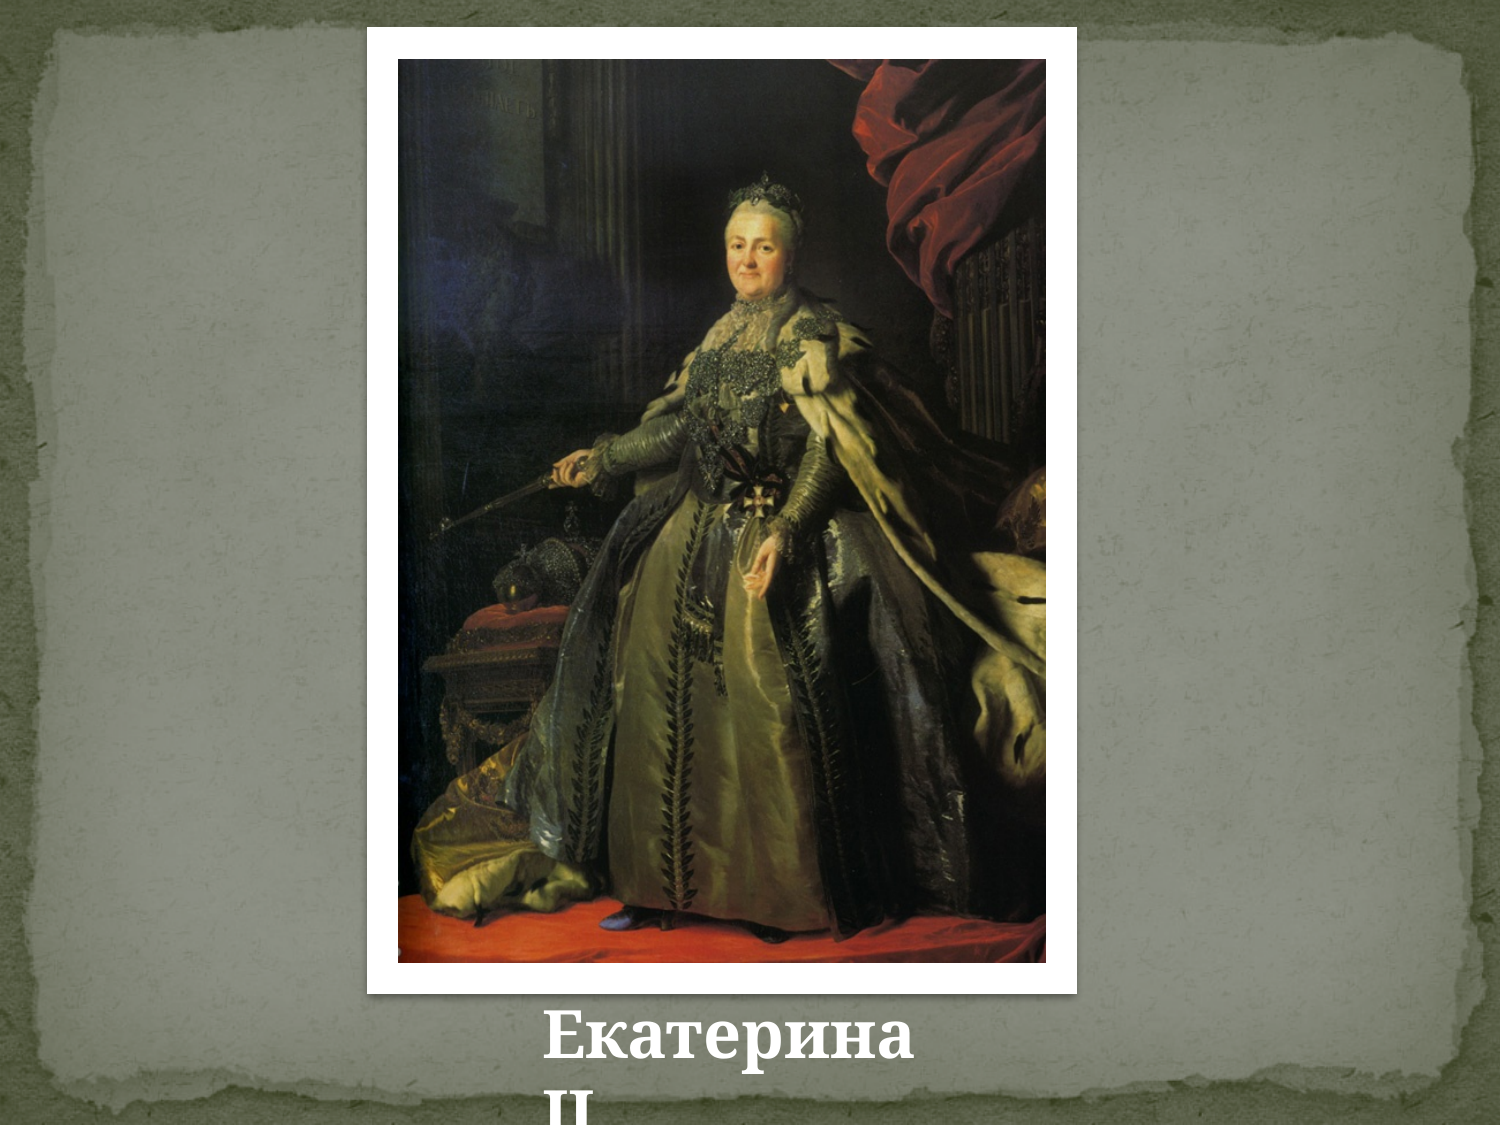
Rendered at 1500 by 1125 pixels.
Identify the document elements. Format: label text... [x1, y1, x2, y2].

picture [398, 59, 1046, 963]
text_box Екатерина II [527, 984, 985, 1125]
